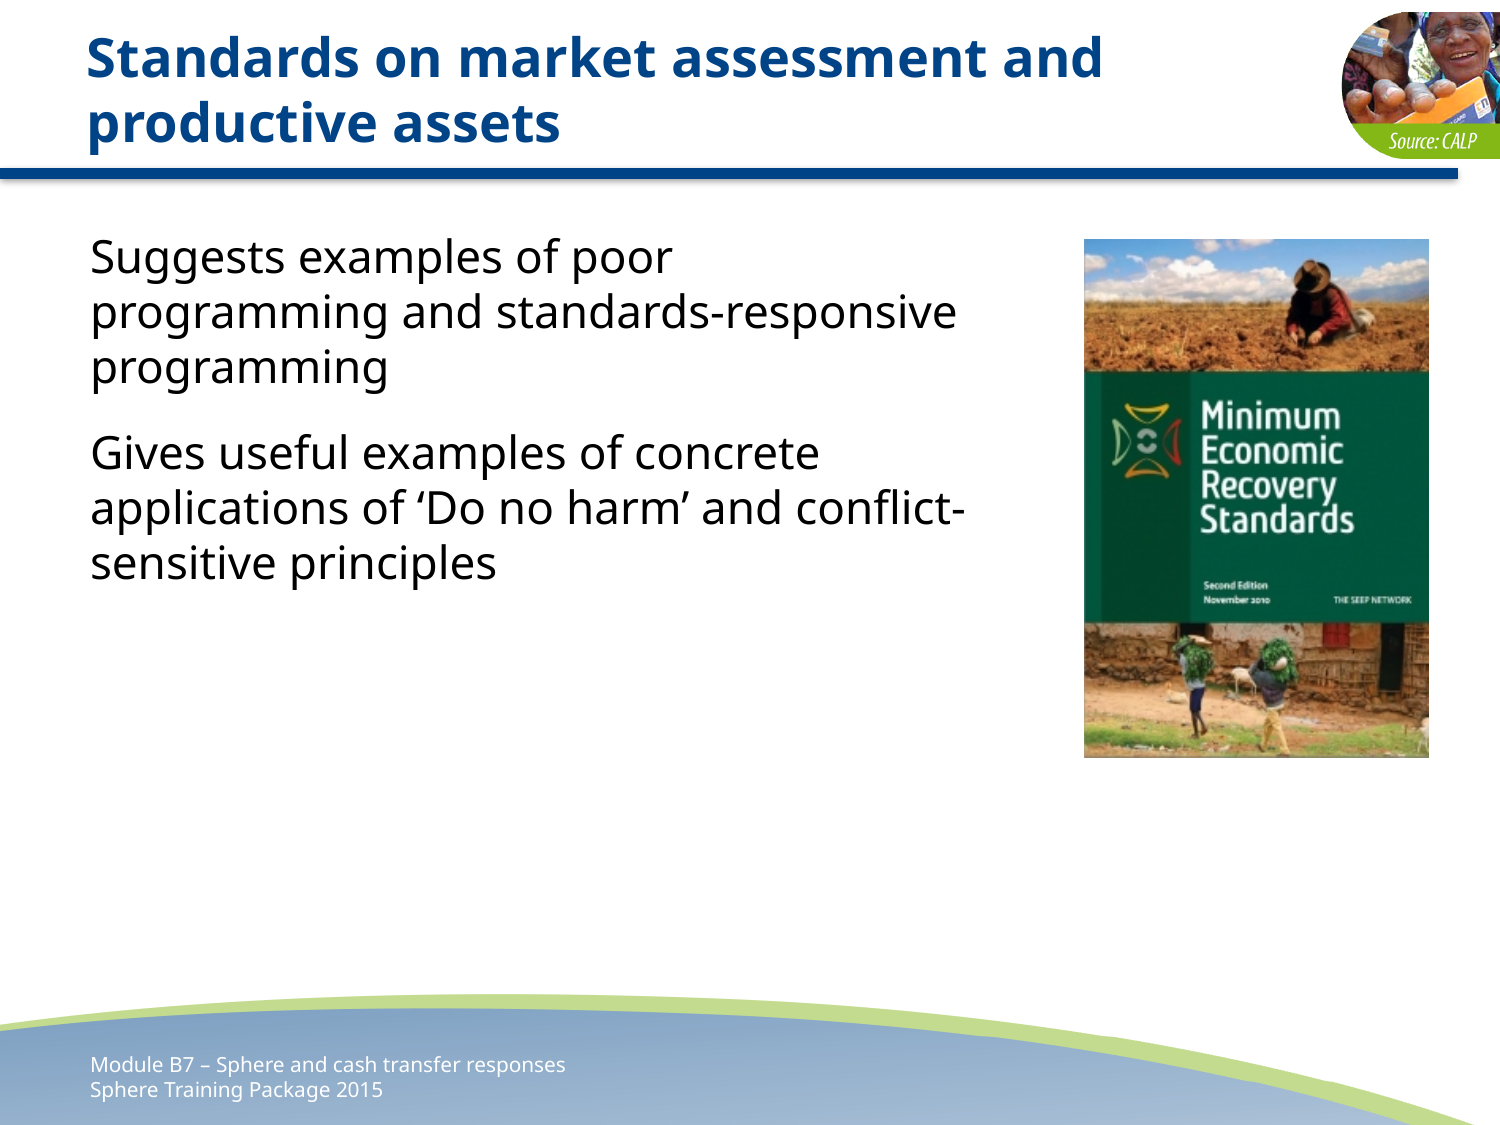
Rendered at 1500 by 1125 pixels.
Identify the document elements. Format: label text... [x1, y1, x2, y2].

list Suggests examples of poor programming and standards-responsive programming Gives useful examples of concrete applications of ‘Do no harm’ and conflict-sensitive principles [75, 219, 987, 916]
picture [0, 992, 1500, 1125]
footer Module B7 – Sphere and cash transfer responses Sphere Training Package 2015 [75, 1046, 1072, 1107]
title Standards on market assessment and productive assets [75, 0, 1335, 178]
picture [1335, 12, 1500, 159]
picture [1083, 239, 1430, 758]
